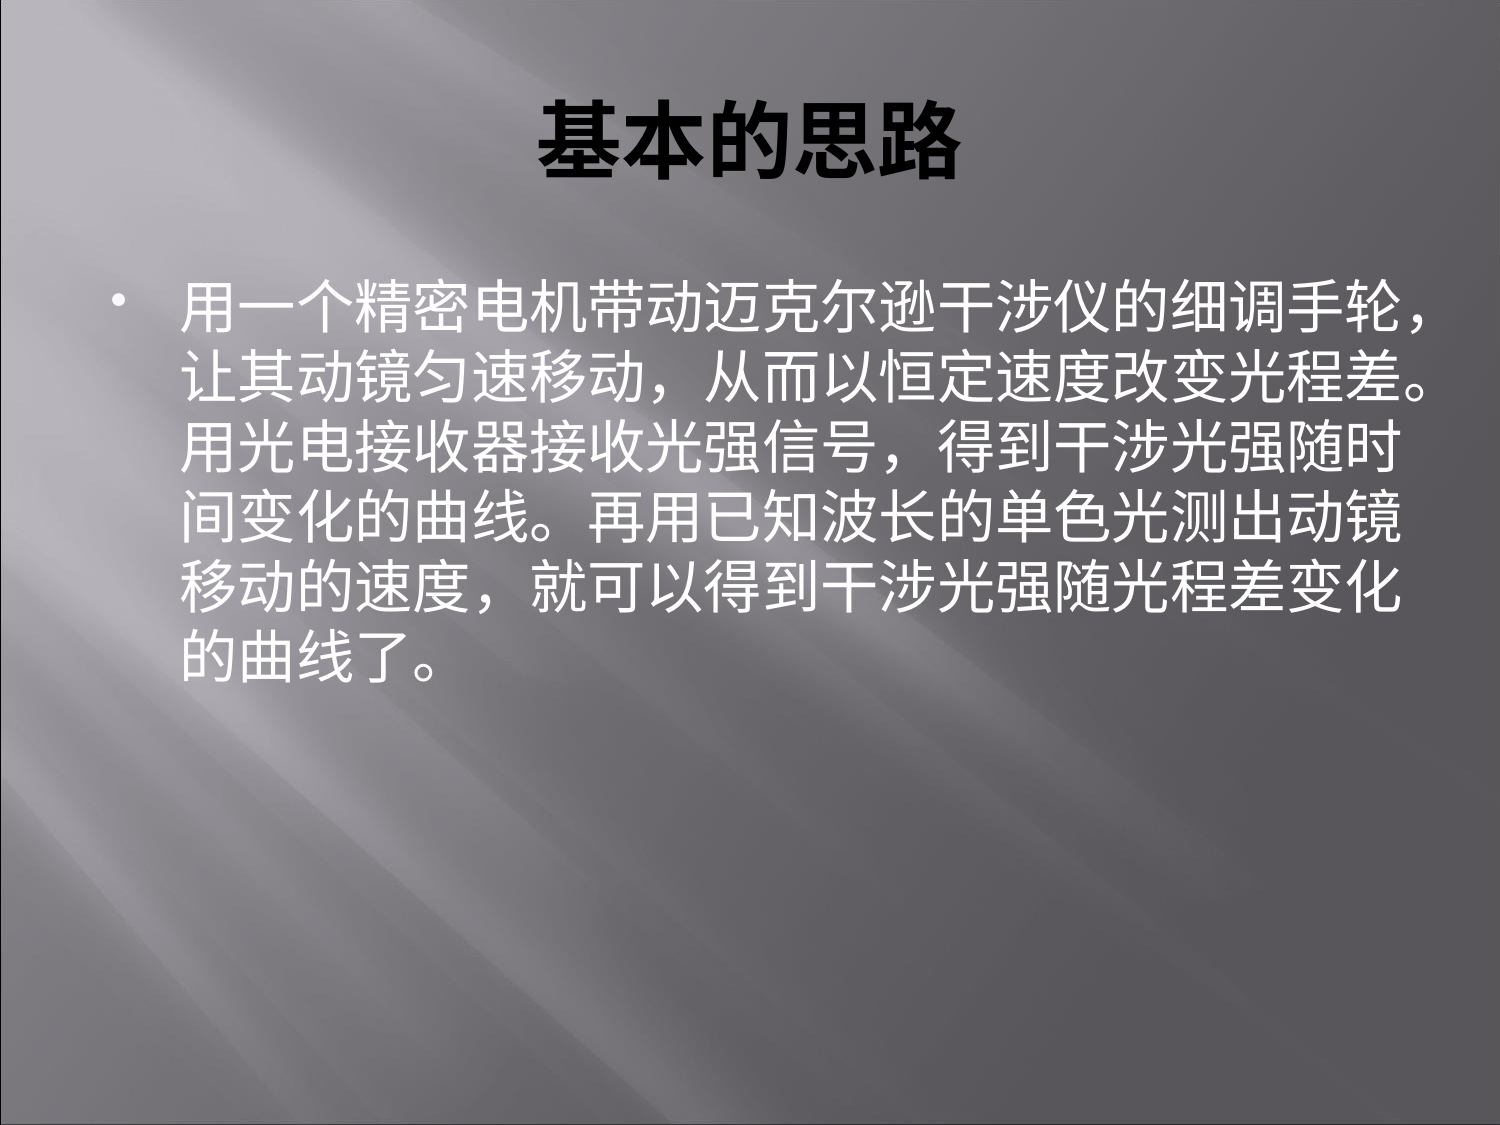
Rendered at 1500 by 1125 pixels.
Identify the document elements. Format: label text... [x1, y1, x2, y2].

picture [0, 0, 1500, 1125]
list 用一个精密电机带动迈克尔逊干涉仪的细调手轮，让其动镜匀速移动，从而以恒定速度改变光程差。用光电接收器接收光强信号，得到干涉光强随时间变化的曲线。再用已知波长的单色光测出动镜移动的速度，就可以得到干涉光强随光程差变化的曲线了。 [75, 262, 1425, 1035]
title 基本的思路 [75, 45, 1425, 233]
